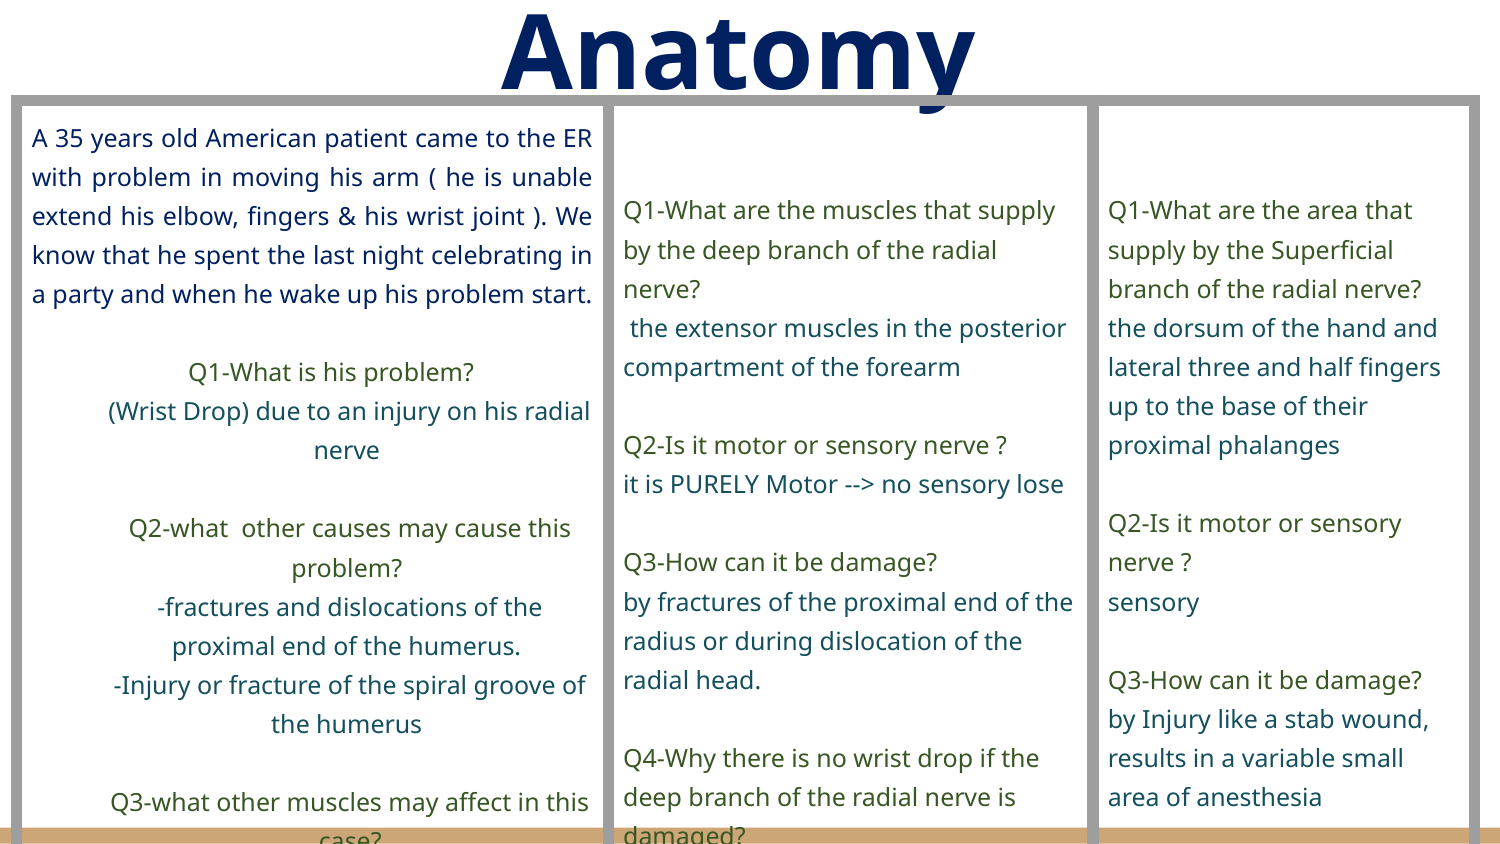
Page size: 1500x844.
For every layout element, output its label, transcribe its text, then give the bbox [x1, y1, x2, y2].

title Anatomy [51, 0, 1449, 95]
table_header Q1-What are the area that supply by the Superficial branch of the radial nerve? the dorsum of the hand and lateral three and half fingers up to the base of their proximal phalanges Q2-Is it motor or sensory nerve ? sensory Q3-How can it be damage? by Injury like a stab wound, results in a variable small area of anesthesia [1099, 106, 1469, 844]
table_header Q1-What are the muscles that supply by the deep branch of the radial nerve? the extensor muscles in the posterior compartment of the forearm Q2-Is it motor or sensory nerve ? it is PURELY Motor --> no sensory lose Q3-How can it be damage? by fractures of the proximal end of the radius or during dislocation of the radial head. Q4-Why there is no wrist drop if the deep branch of the radial nerve is damaged? because the latter muscle is powerful, it will keep the wrist joint extended. [614, 106, 1087, 844]
table_header A 35 years old American patient came to the ER with problem in moving his arm ( he is unable extend his elbow, fingers & his wrist joint ). We know that he spent the last night celebrating in a party and when he wake up his problem start. Q1-What is his problem? (Wrist Drop) due to an injury on his radial nerve Q2-what other causes may cause this problem? -fractures and dislocations of the proximal end of the humerus. -Injury or fracture of the spiral groove of the humerus Q3-what other muscles may affect in this case? The triceps, the anconeus, and the long extensors of the wrist are paralyzed. [22, 106, 603, 844]
